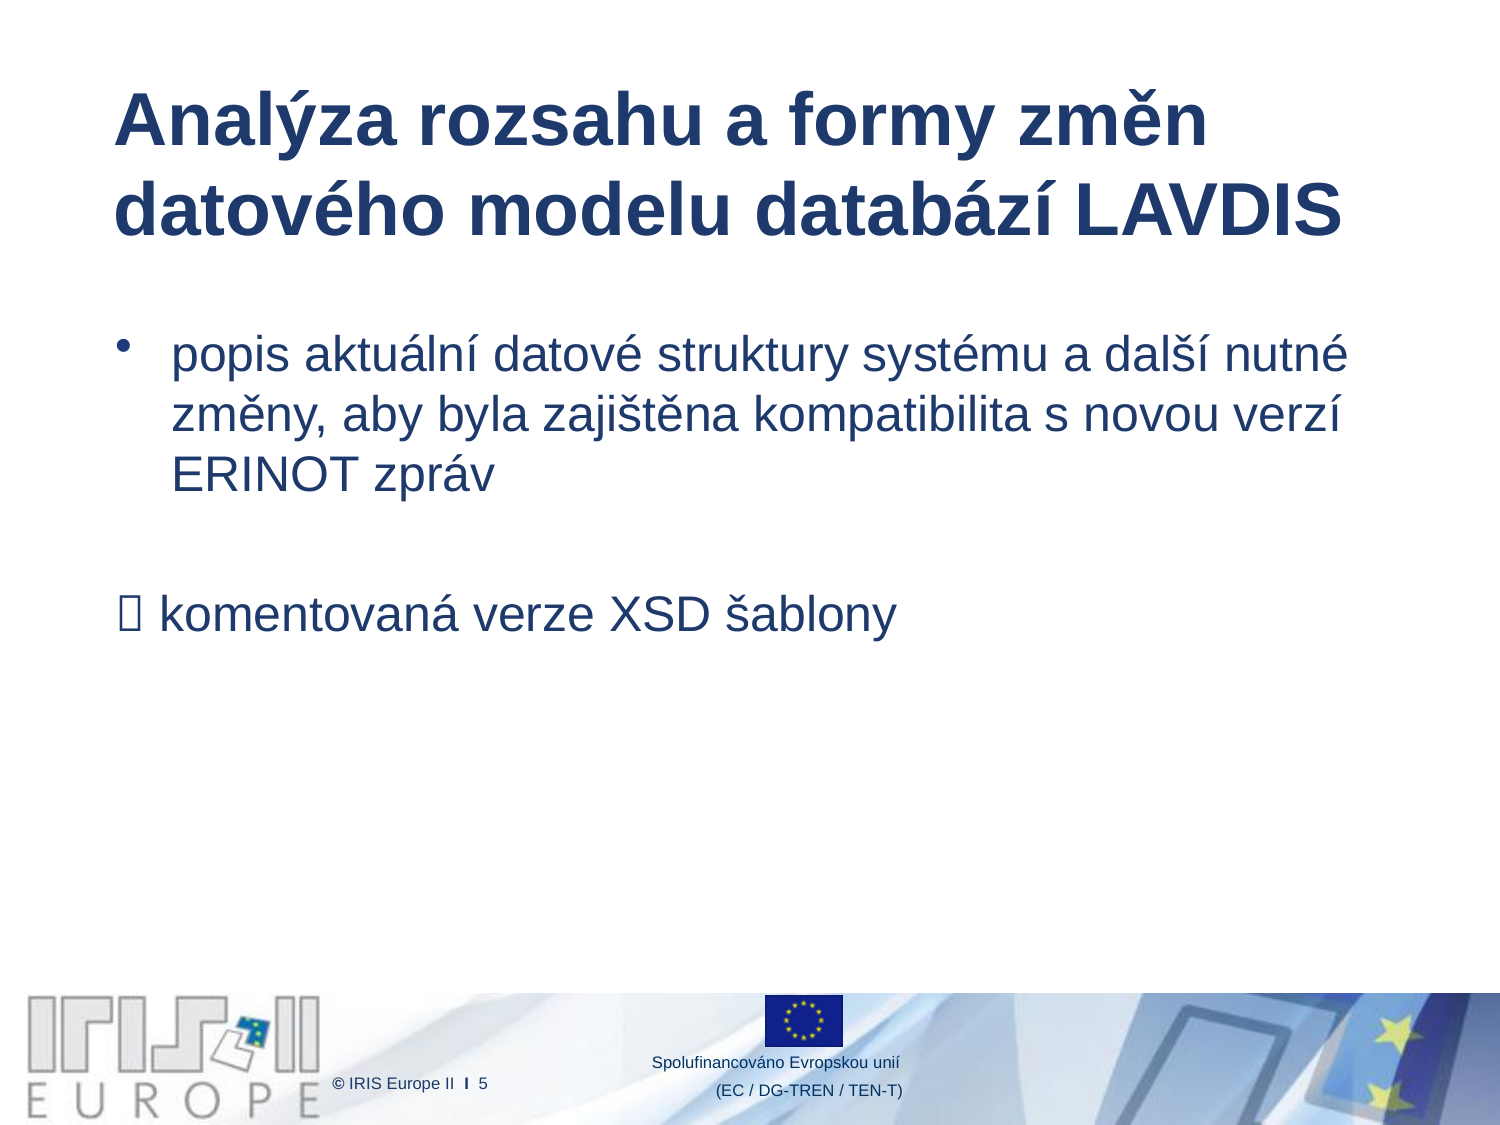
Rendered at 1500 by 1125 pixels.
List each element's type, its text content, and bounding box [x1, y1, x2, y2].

list popis aktuální datové struktury systému a další nutné změny, aby byla zajištěna kompatibilita s novou verzí ERINOT zpráv  komentovaná verze XSD šablony [100, 314, 1400, 965]
picture [0, 993, 1500, 1125]
title Analýza rozsahu a formy změn datového modelu databází LAVDIS [98, 152, 1398, 260]
